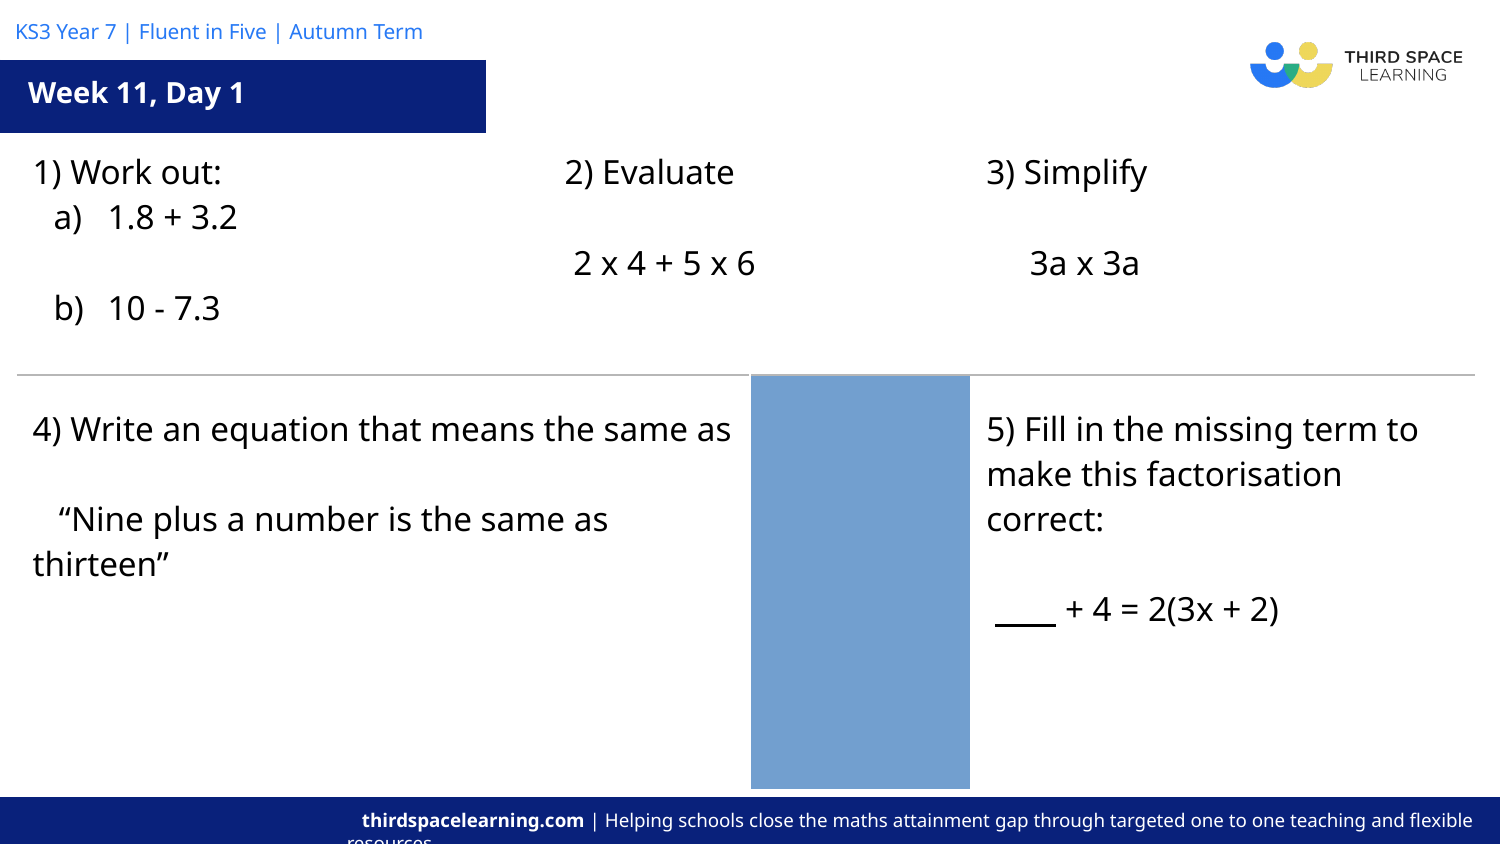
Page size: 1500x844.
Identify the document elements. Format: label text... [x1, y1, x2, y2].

picture [1250, 33, 1465, 99]
text_box Week 11, Day 1 [13, 59, 383, 125]
table_cell 4) Write an equation that means the same as “Nine plus a number is the same as thirteen” [19, 376, 749, 788]
table_header 3) Simplify 3a x 3a [972, 142, 1474, 374]
table_header 2) Evaluate 2 x 4 + 5 x 6 [550, 142, 970, 374]
table_cell 5) Fill in the missing term to make this factorisation correct: + 4 = 2(3x + 2) [972, 376, 1474, 788]
table_header 1) Work out: 1.8 + 3.2 10 - 7.3 [19, 142, 549, 374]
